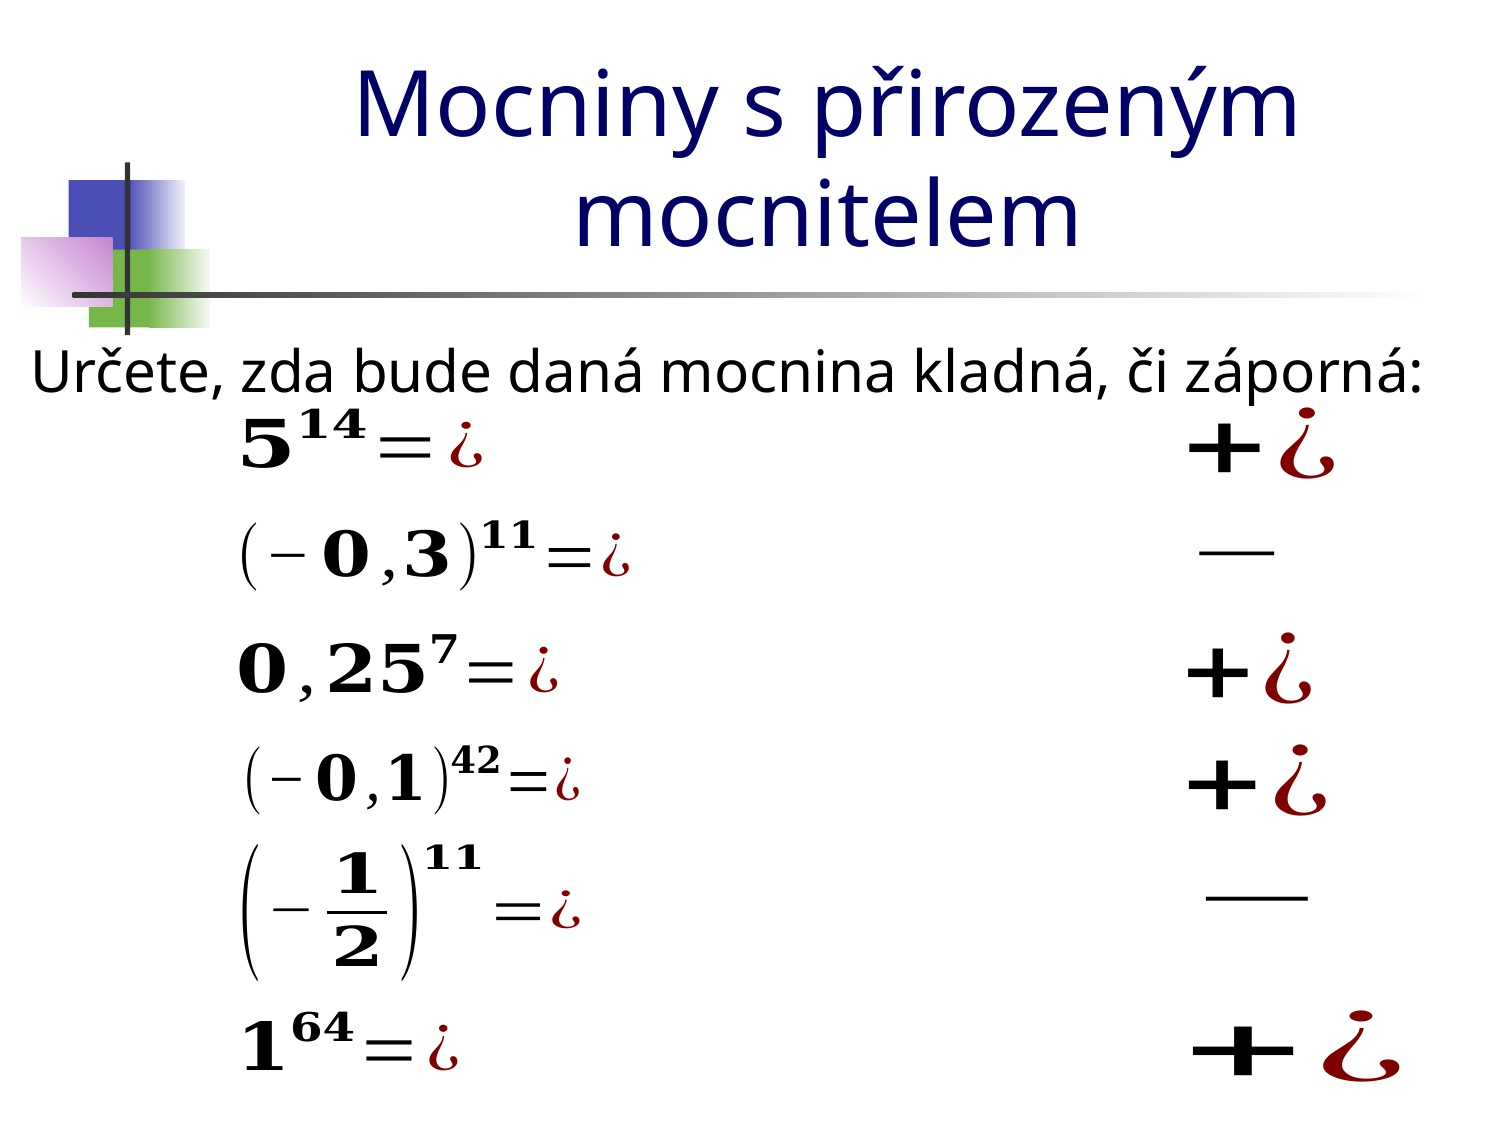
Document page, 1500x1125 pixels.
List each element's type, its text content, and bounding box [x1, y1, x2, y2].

list Určete, zda bude daná mocnina kladná, či záporná: [0, 326, 1500, 410]
title Mocniny s přirozeným mocnitelem [188, 34, 1468, 276]
